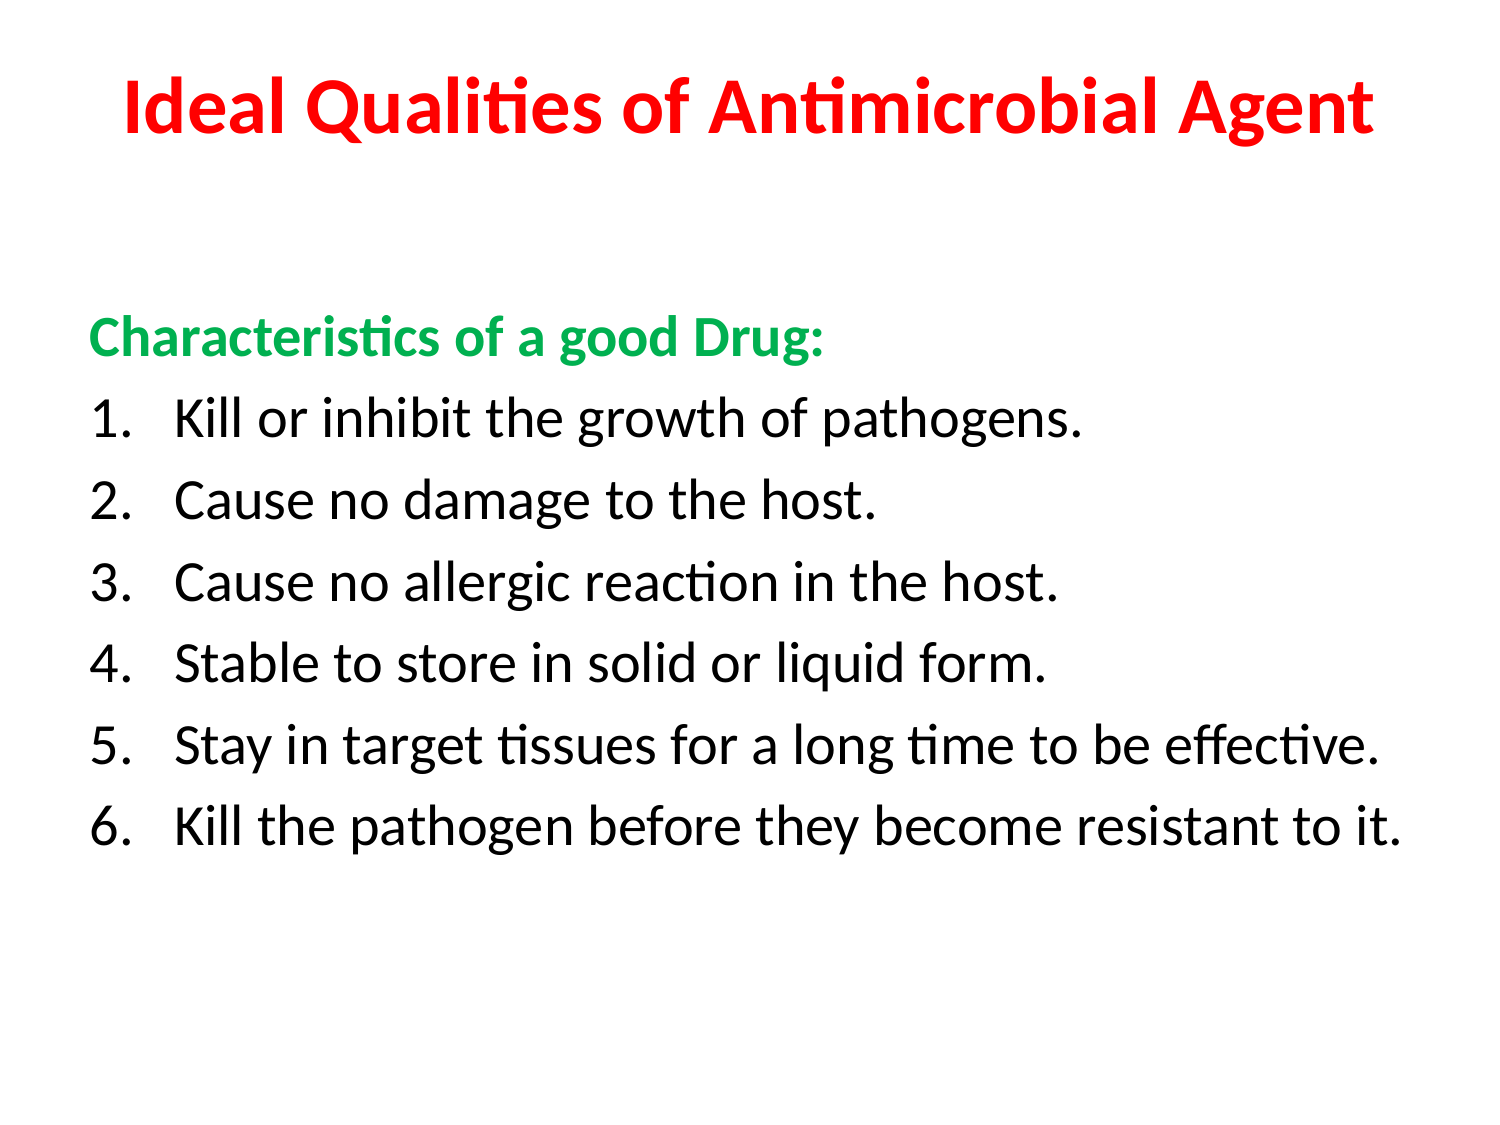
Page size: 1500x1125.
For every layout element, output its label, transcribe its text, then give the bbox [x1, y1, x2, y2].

list Characteristics of a good Drug: Kill or inhibit the growth of pathogens. Cause no damage to the host. Cause no allergic reaction in the host. Stable to store in solid or liquid form. Stay in target tissues for a long time to be effective. Kill the pathogen before they become resistant to it. [75, 290, 1425, 1005]
title Ideal Qualities of Antimicrobial Agent [75, 45, 1425, 233]
